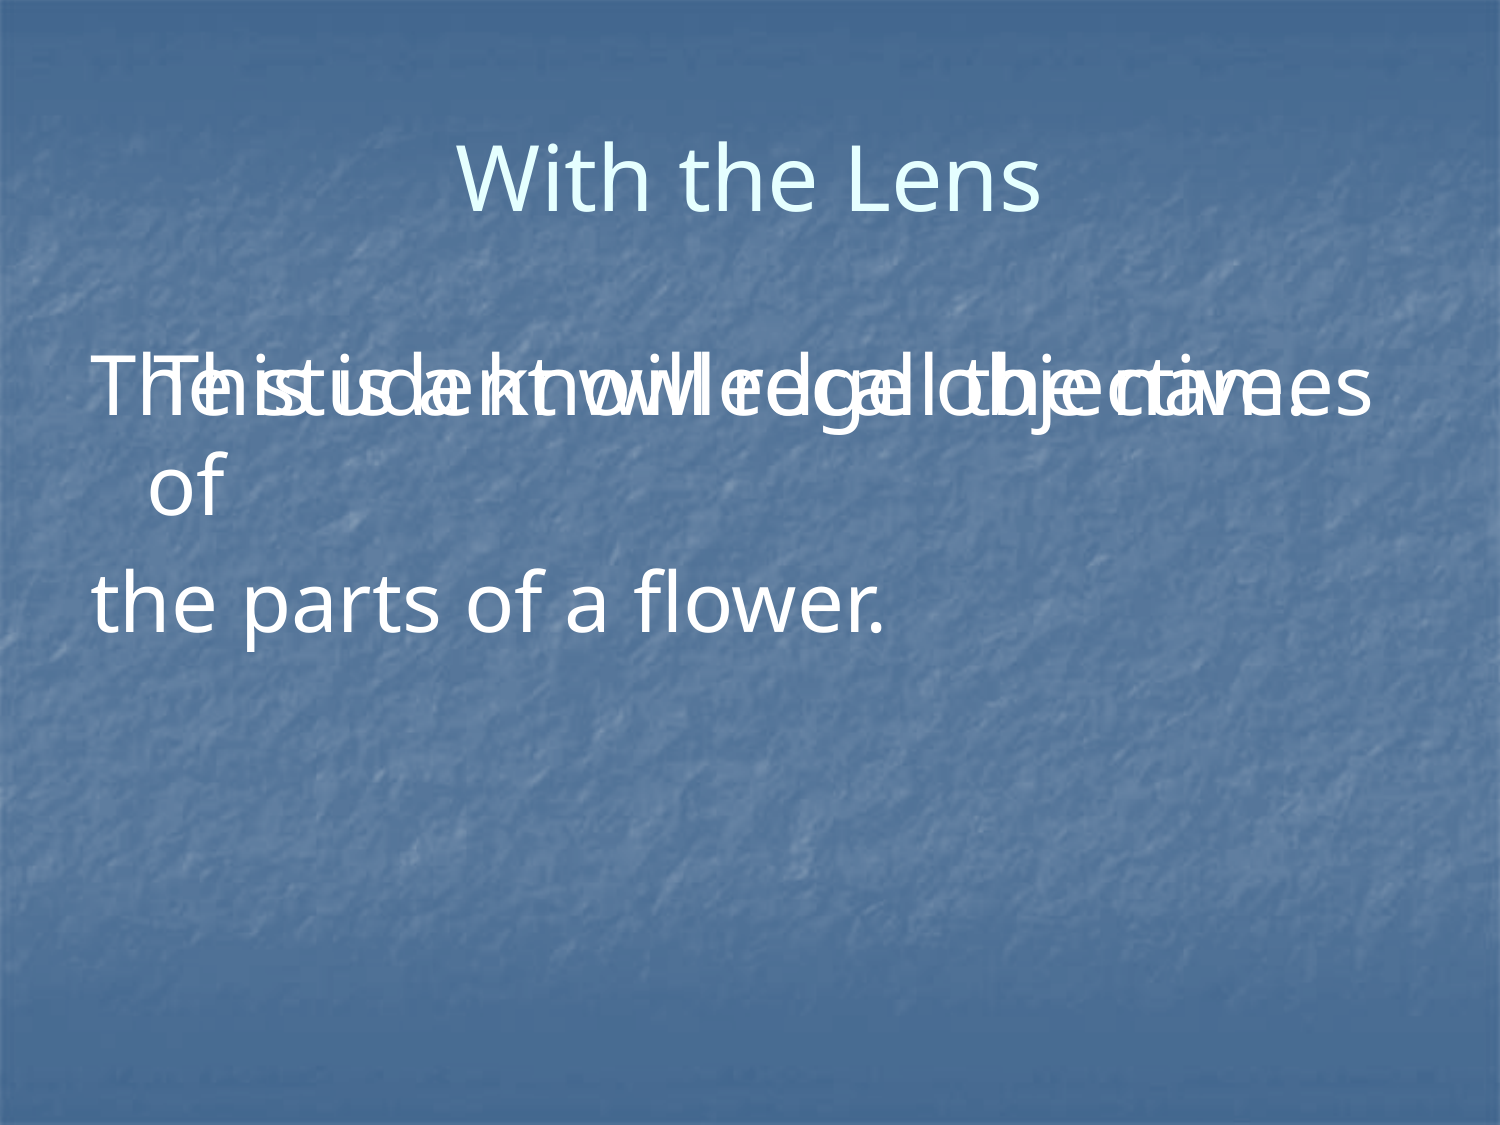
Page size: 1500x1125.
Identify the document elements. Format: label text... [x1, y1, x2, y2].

list The student will recall the names of the parts of a flower. [74, 324, 1426, 576]
title With the Lens [74, 62, 1426, 288]
text_box This is a knowledge objective. [124, 324, 1338, 440]
